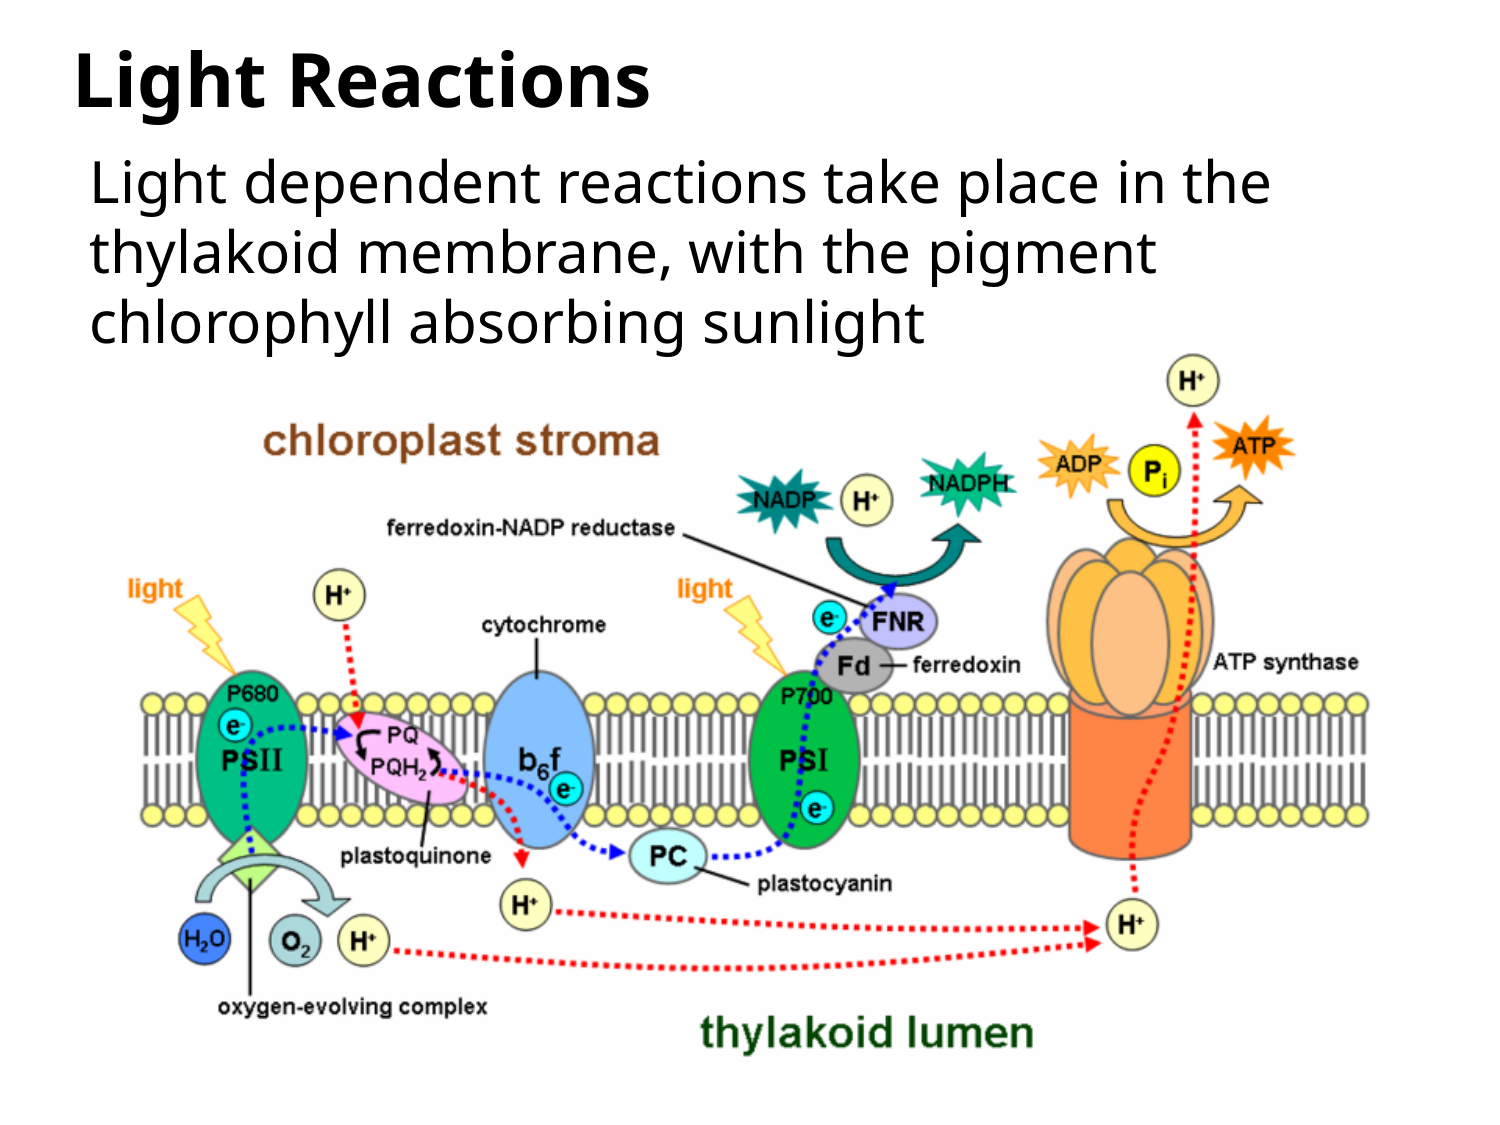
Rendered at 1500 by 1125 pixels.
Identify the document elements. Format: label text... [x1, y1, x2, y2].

text_box Light dependent reactions take place in the thylakoid membrane, with the pigment chlorophyll absorbing sunlight [75, 137, 1388, 363]
title Light Reactions [0, 0, 726, 156]
picture [124, 349, 1376, 1063]
